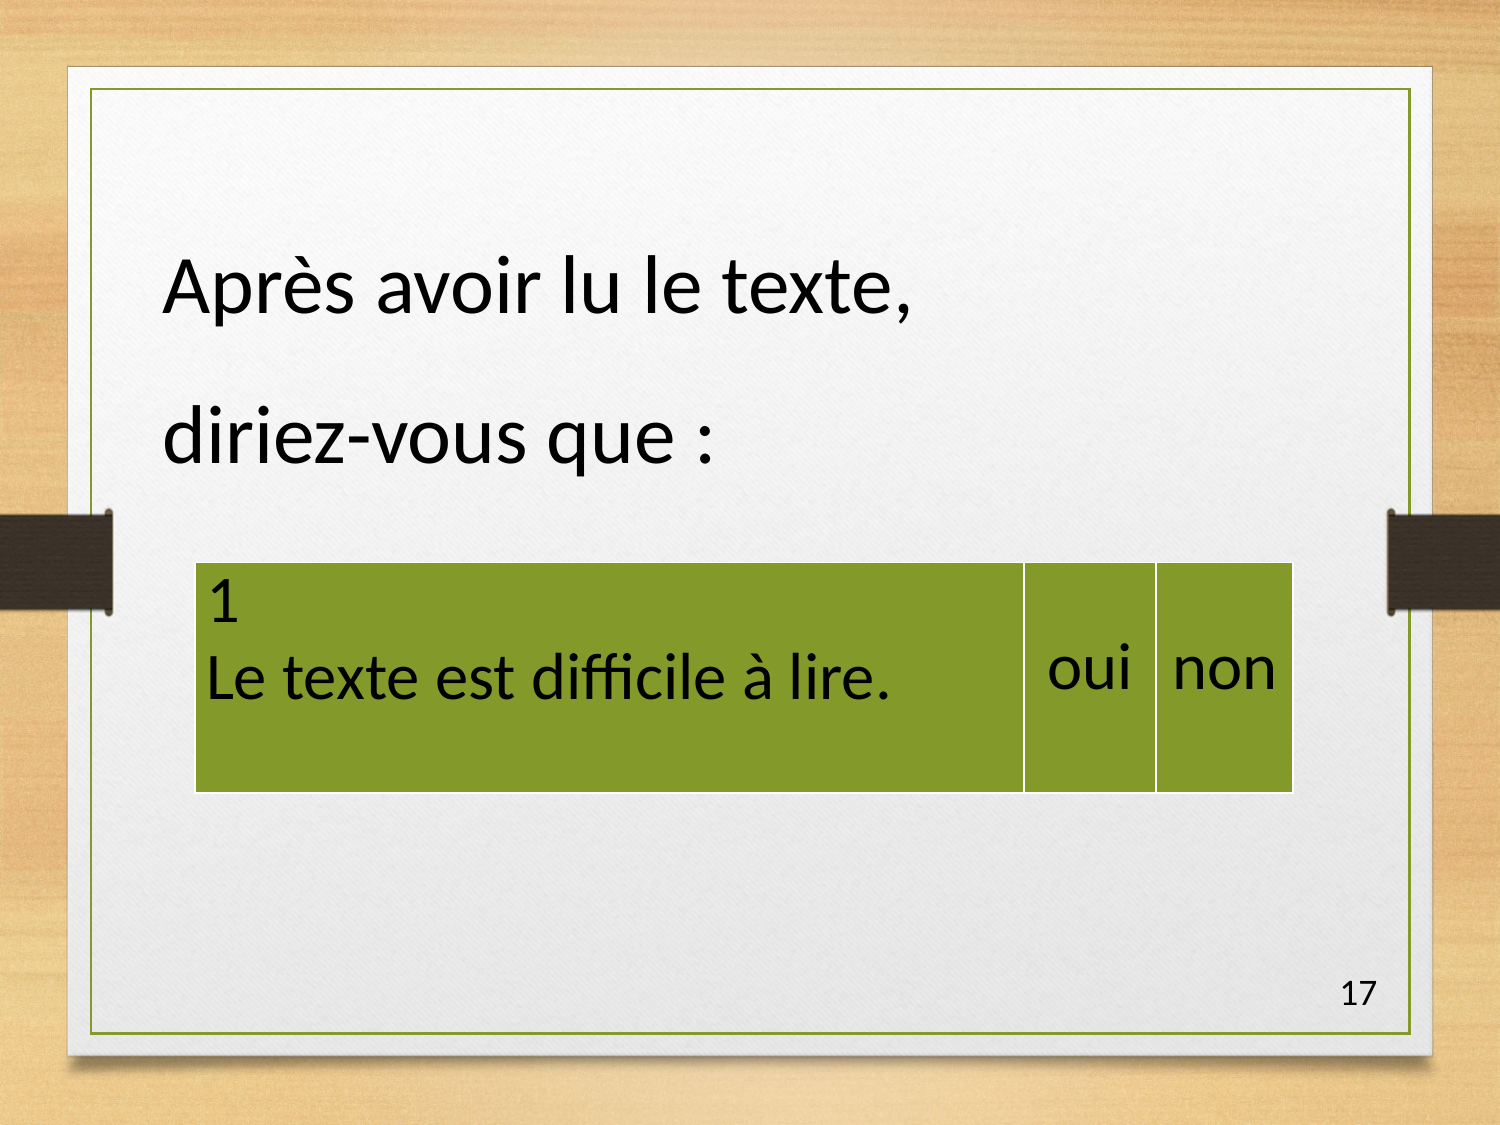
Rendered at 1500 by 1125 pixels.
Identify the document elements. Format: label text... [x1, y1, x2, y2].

table_header non [1157, 563, 1292, 792]
picture [0, 0, 1500, 1125]
table_header oui [1025, 563, 1155, 792]
text_box 17 [1324, 960, 1399, 1020]
list Après avoir lu le texte, diriez-vous que : [147, 172, 1353, 964]
table_header 1 Le texte est difficile à lire. [196, 563, 1023, 792]
